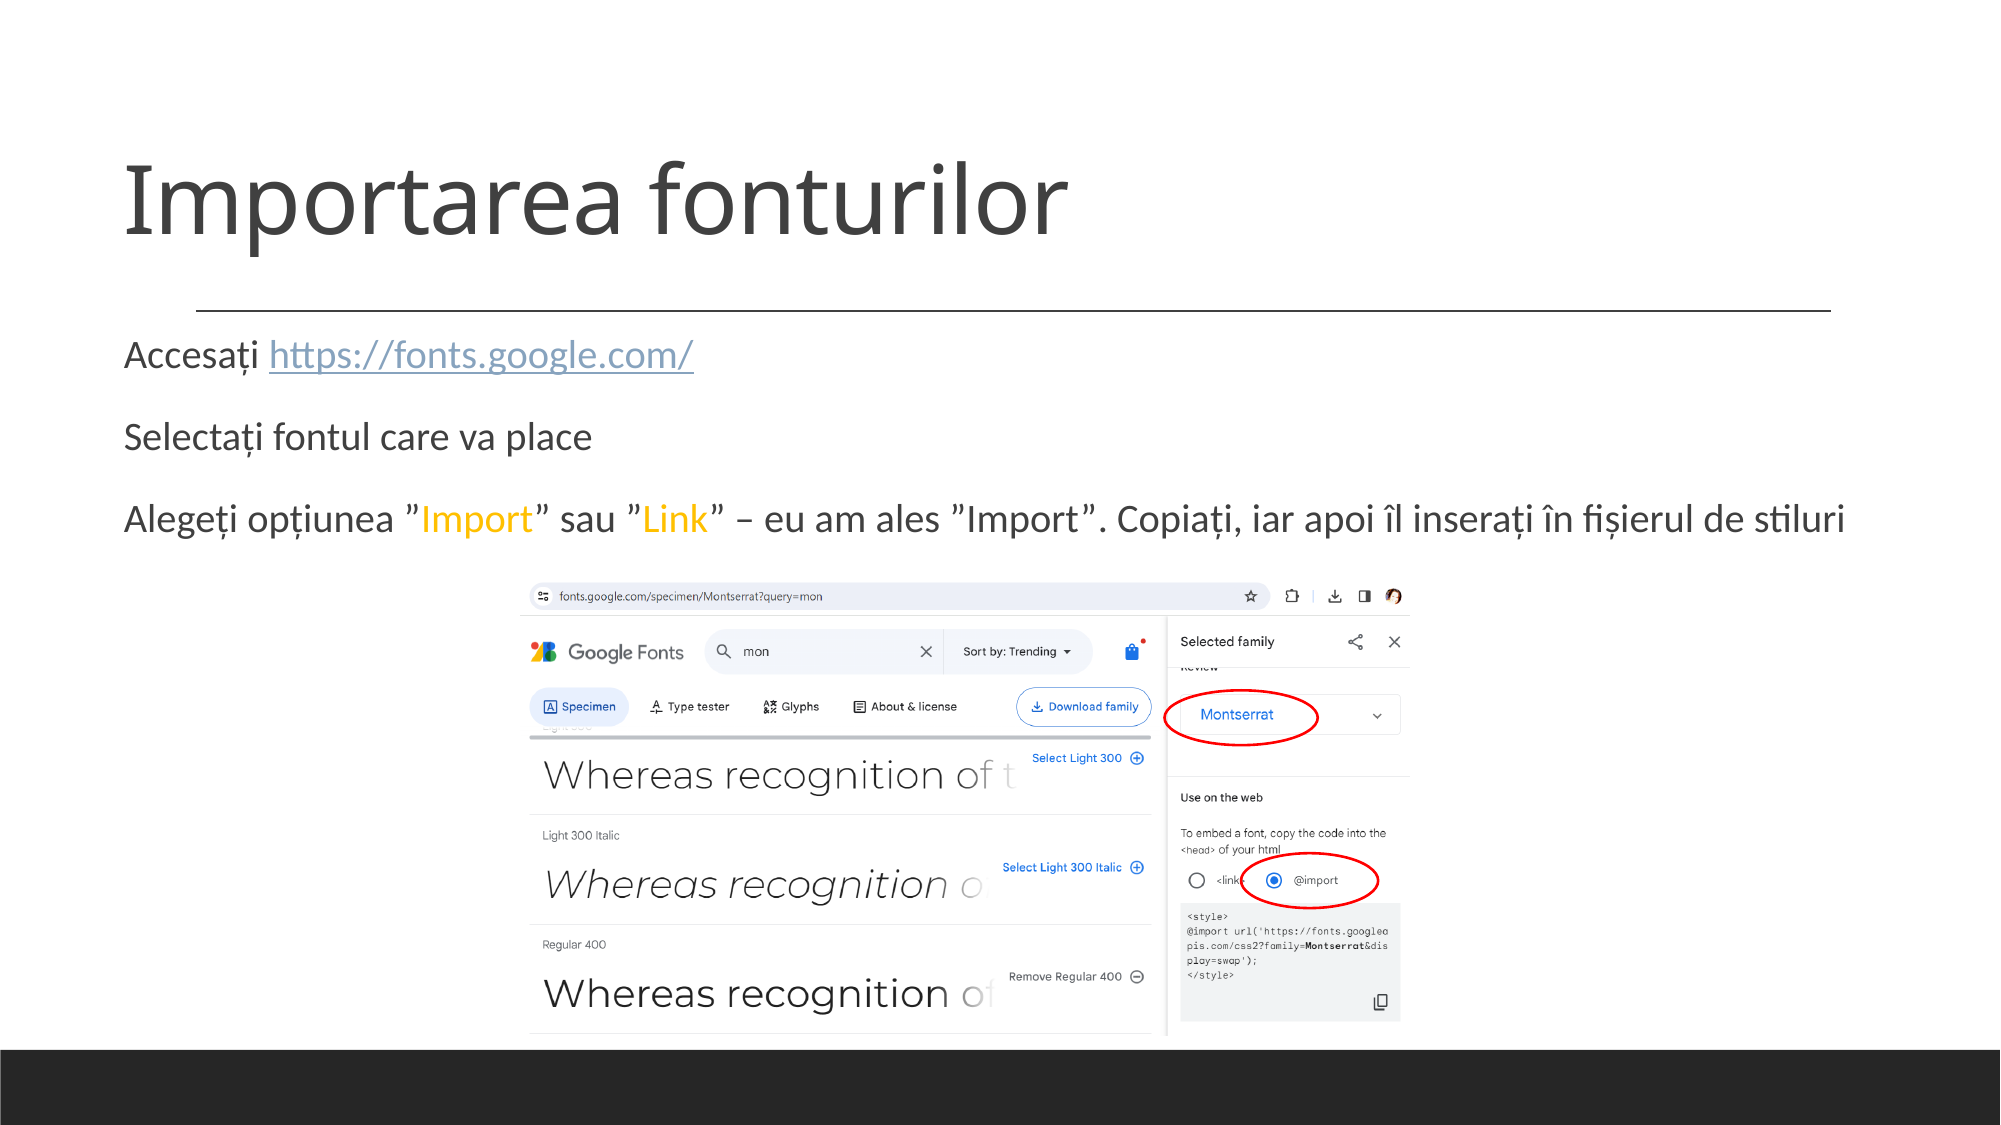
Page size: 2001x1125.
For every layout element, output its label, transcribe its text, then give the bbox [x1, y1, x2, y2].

list Accesați https://fonts.google.com/ Selectați fontul care va place Alegeți opțiunea ”Import” sau ”Link” – eu am ales ”Import”. Copiați, iar apoi îl inserați în fișierul de stiluri [108, 316, 1855, 563]
title Importarea fonturilor [108, 72, 1638, 264]
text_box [520, 579, 1411, 1036]
